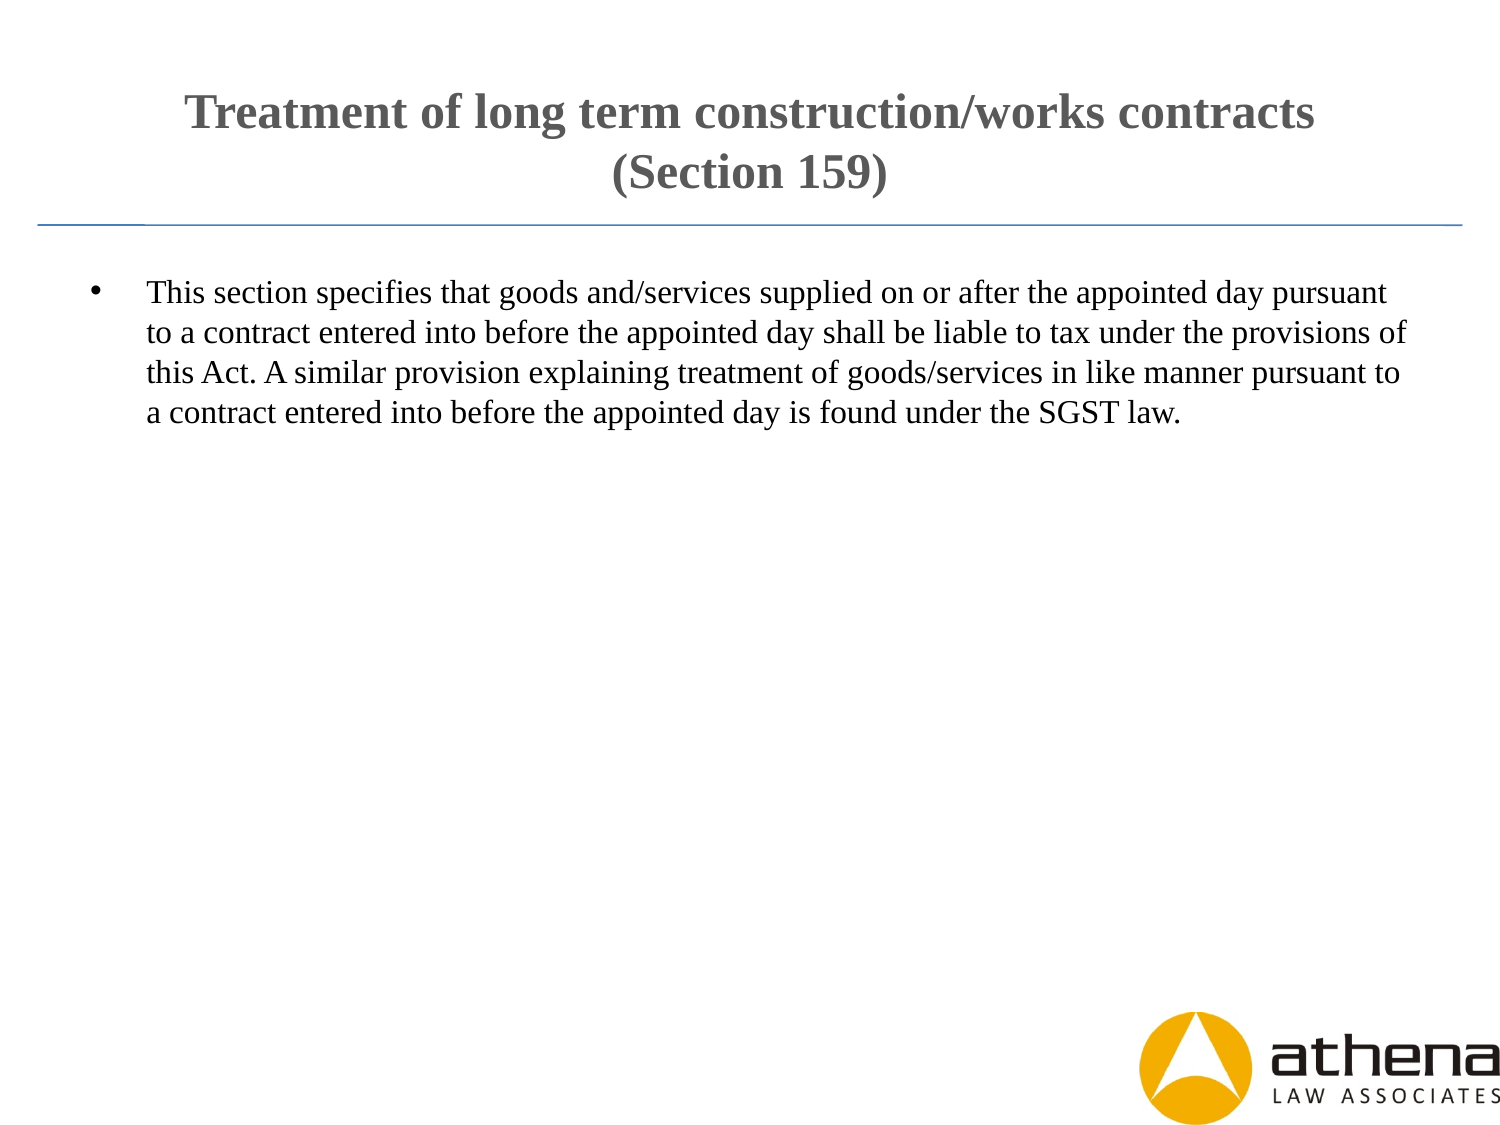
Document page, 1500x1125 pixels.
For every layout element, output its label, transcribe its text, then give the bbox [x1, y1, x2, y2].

list This section specifies that goods and/services supplied on or after the appointed day pursuant to a contract entered into before the appointed day shall be liable to tax under the provisions of this Act. A similar provision explaining treatment of goods/services in like manner pursuant to a contract entered into before the appointed day is found under the SGST law. [75, 262, 1425, 1005]
picture [1139, 1012, 1500, 1125]
title Treatment of long term construction/works contracts (Section 159) [75, 45, 1425, 233]
